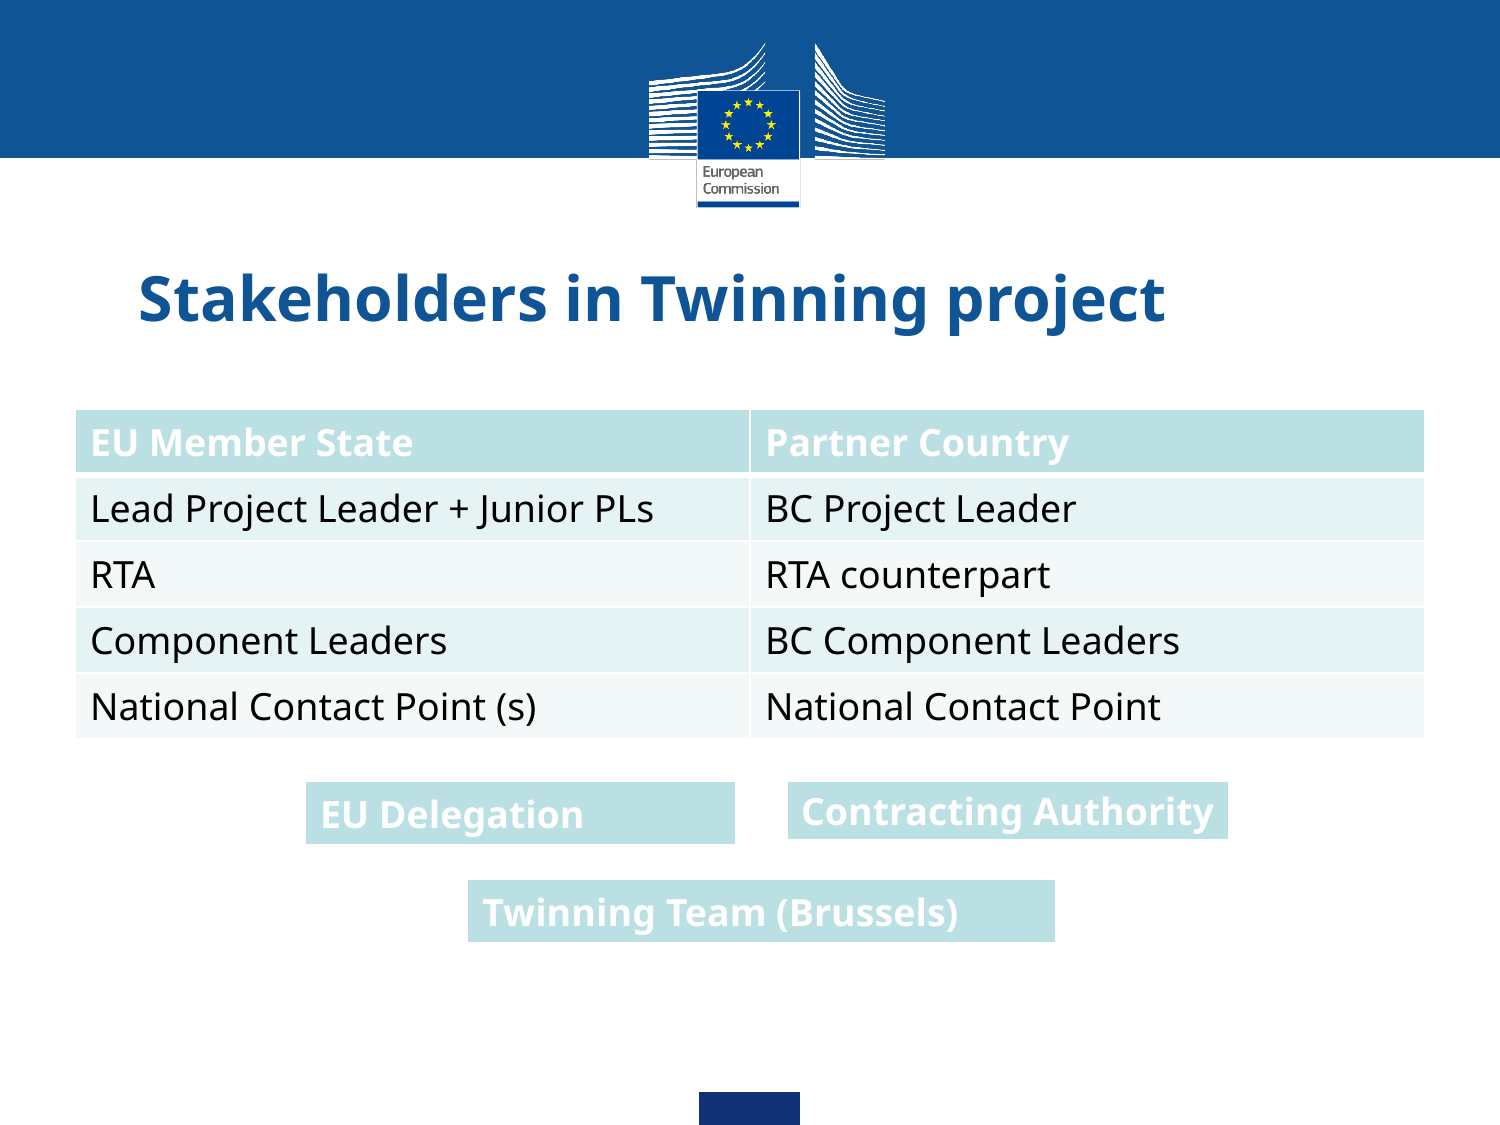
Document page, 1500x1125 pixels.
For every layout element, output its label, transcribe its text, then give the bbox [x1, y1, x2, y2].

table_header Partner Country [751, 410, 1424, 472]
table_cell Component Leaders [76, 608, 749, 672]
title Stakeholders in Twinning project [64, 219, 1415, 374]
table_header Twinning Team (Brussels) [468, 880, 1055, 942]
table_header EU Delegation [306, 782, 735, 844]
picture [649, 42, 885, 208]
table_cell RTA counterpart [751, 542, 1424, 606]
table_cell National Contact Point [751, 674, 1424, 738]
table_cell RTA [76, 542, 749, 606]
table_header EU Member State [76, 410, 749, 472]
text_box Contracting Authority [785, 779, 1231, 842]
table_cell BC Project Leader [751, 478, 1424, 540]
table_cell Lead Project Leader + Junior PLs [76, 478, 749, 540]
table_cell National Contact Point (s) [76, 674, 749, 738]
table_cell BC Component Leaders [751, 608, 1424, 672]
